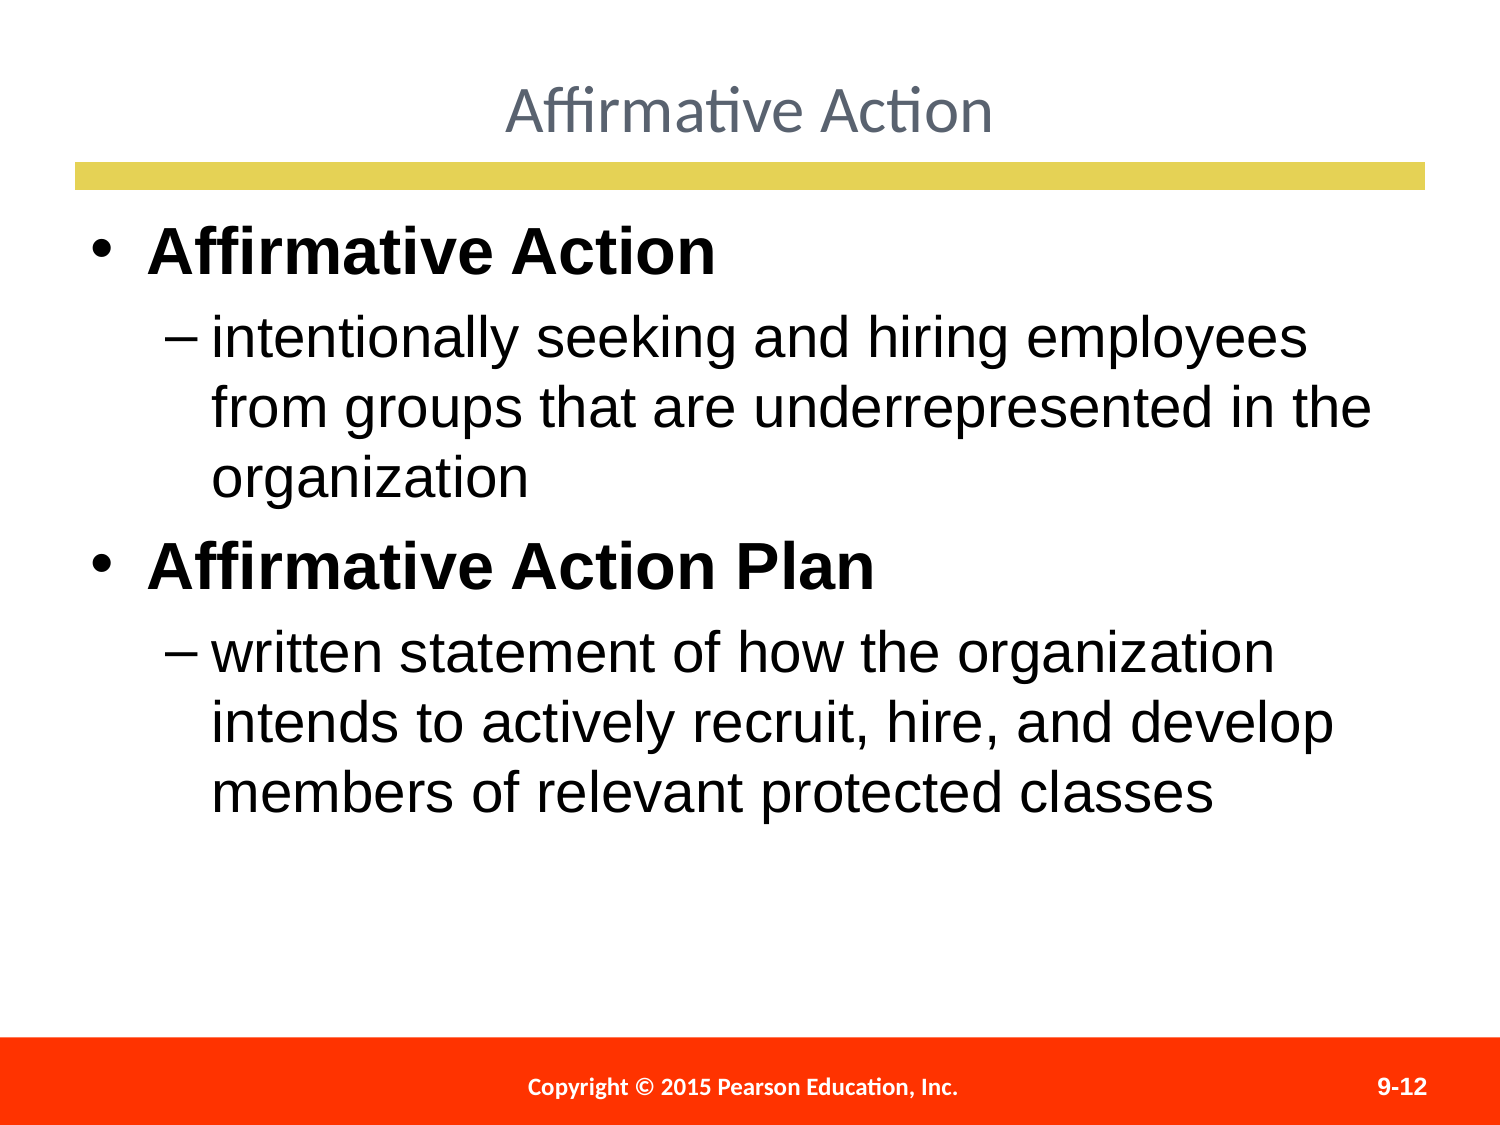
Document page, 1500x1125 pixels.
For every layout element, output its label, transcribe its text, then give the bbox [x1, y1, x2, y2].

list Affirmative Action intentionally seeking and hiring employees from groups that are underrepresented in the organization Affirmative Action Plan written statement of how the organization intends to actively recruit, hire, and develop members of relevant protected classes [74, 199, 1426, 1006]
title Affirmative Action [74, 12, 1426, 199]
